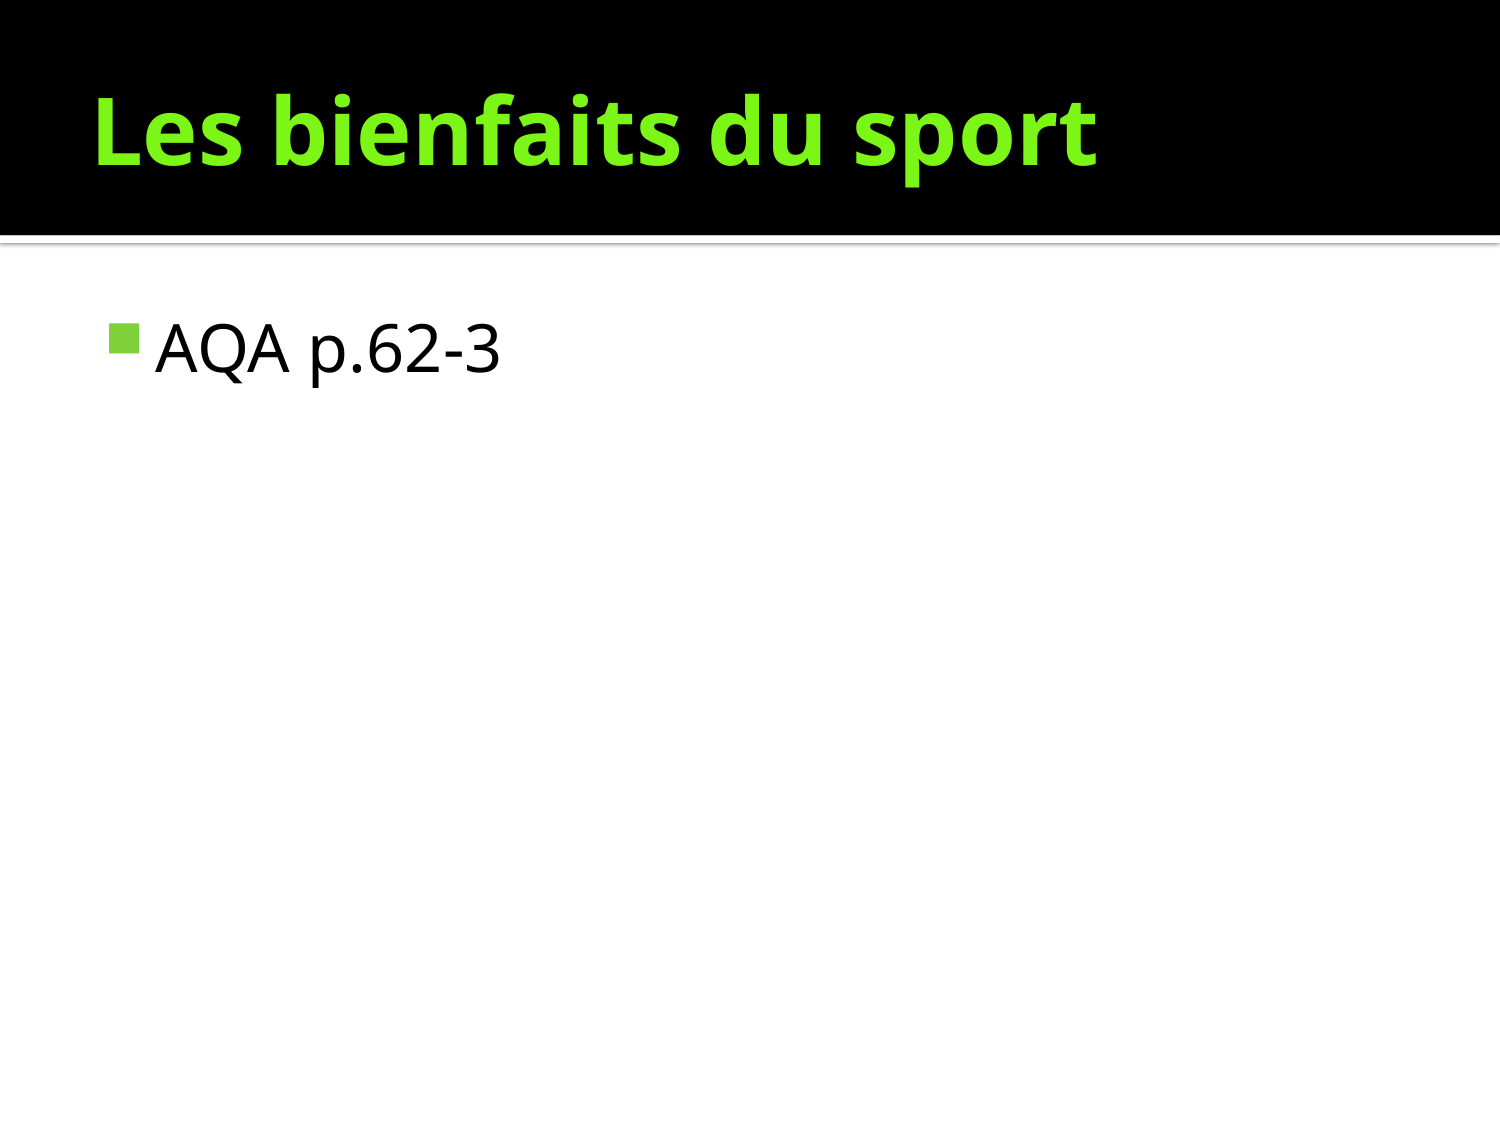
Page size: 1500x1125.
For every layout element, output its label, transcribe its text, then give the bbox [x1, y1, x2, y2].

list AQA p.62-3 [74, 290, 1426, 1051]
title Les bienfaits du sport [75, 25, 1425, 231]
